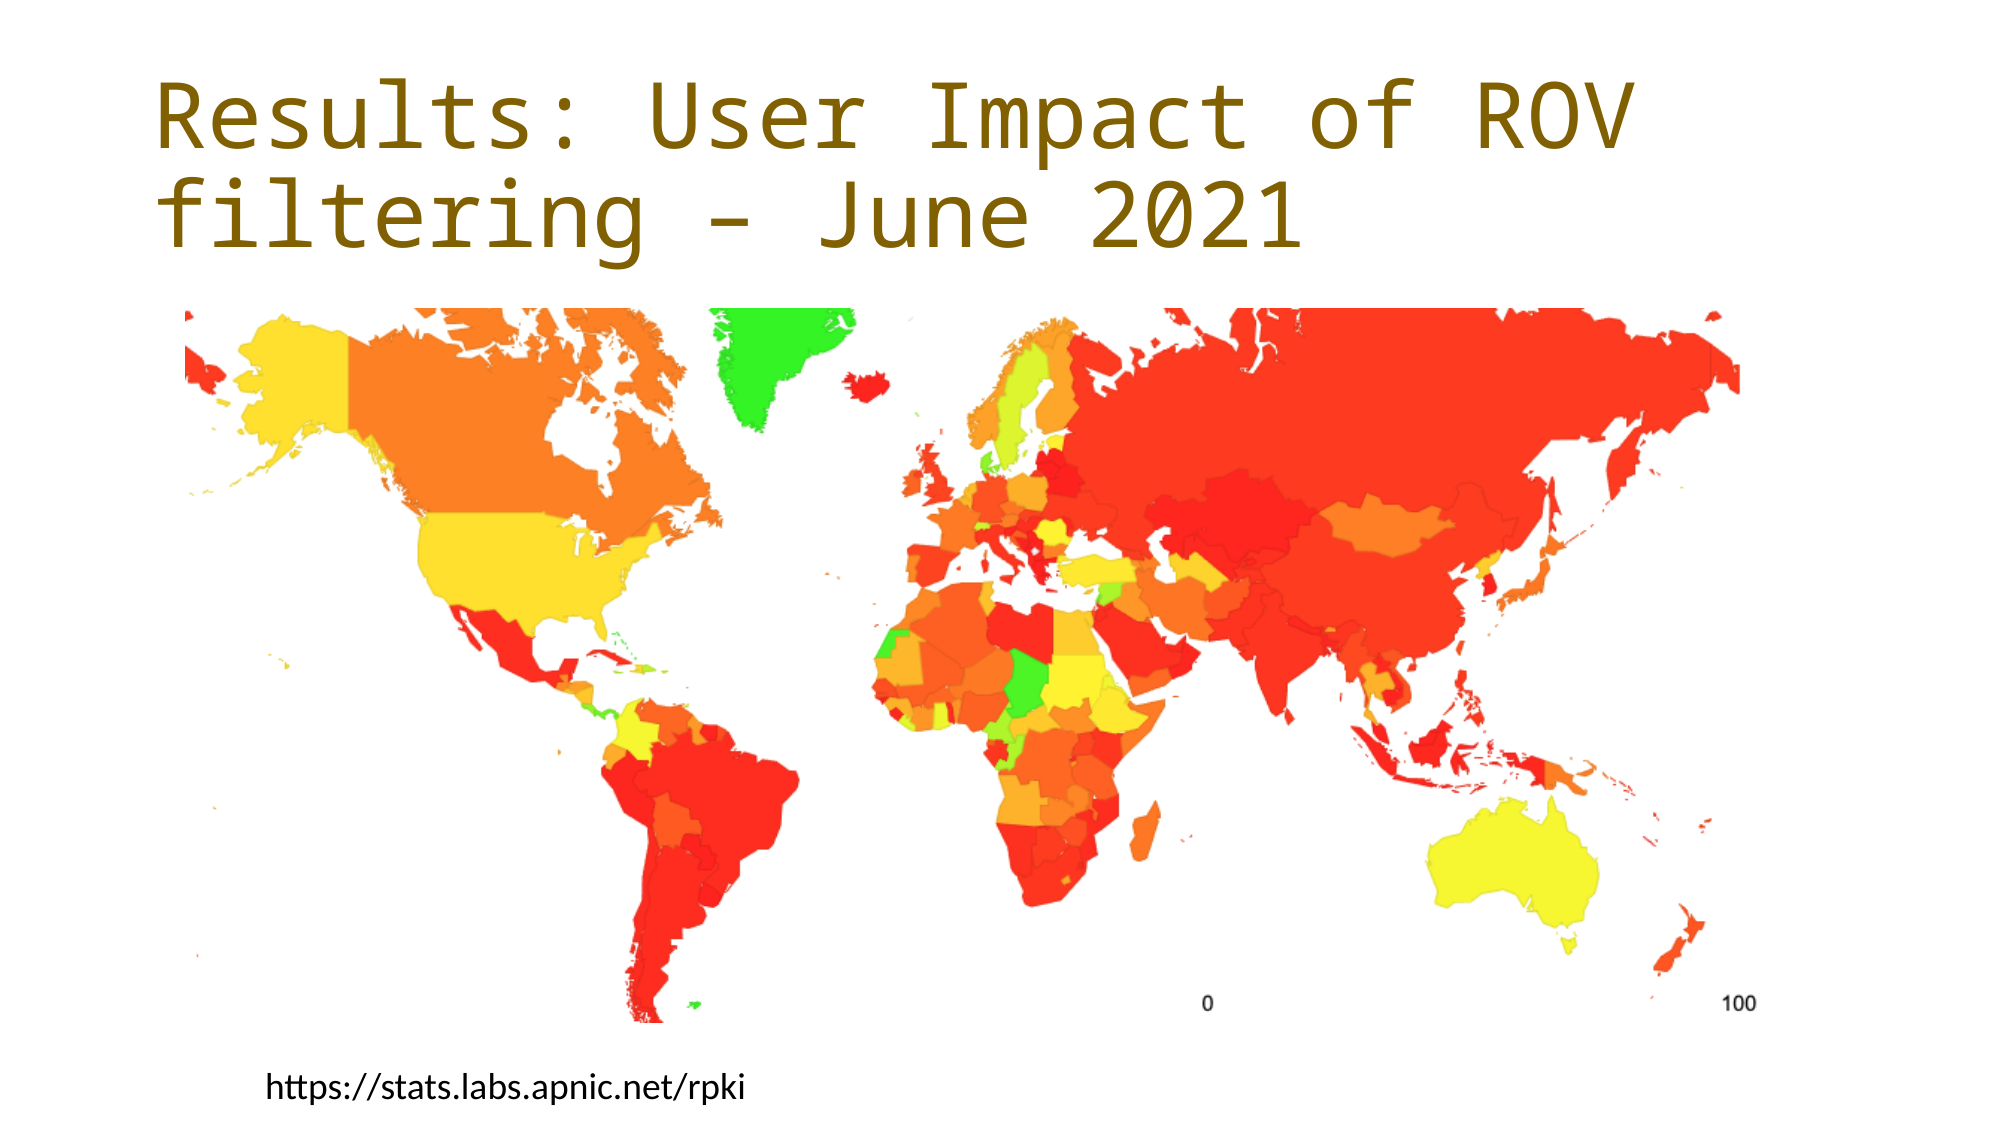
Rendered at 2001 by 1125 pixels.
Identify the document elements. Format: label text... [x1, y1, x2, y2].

text_box https://stats.labs.apnic.net/rpki [250, 1054, 762, 1114]
title Results: User Impact of ROV filtering – June 2021 [137, 59, 1984, 278]
picture [185, 308, 1758, 1023]
